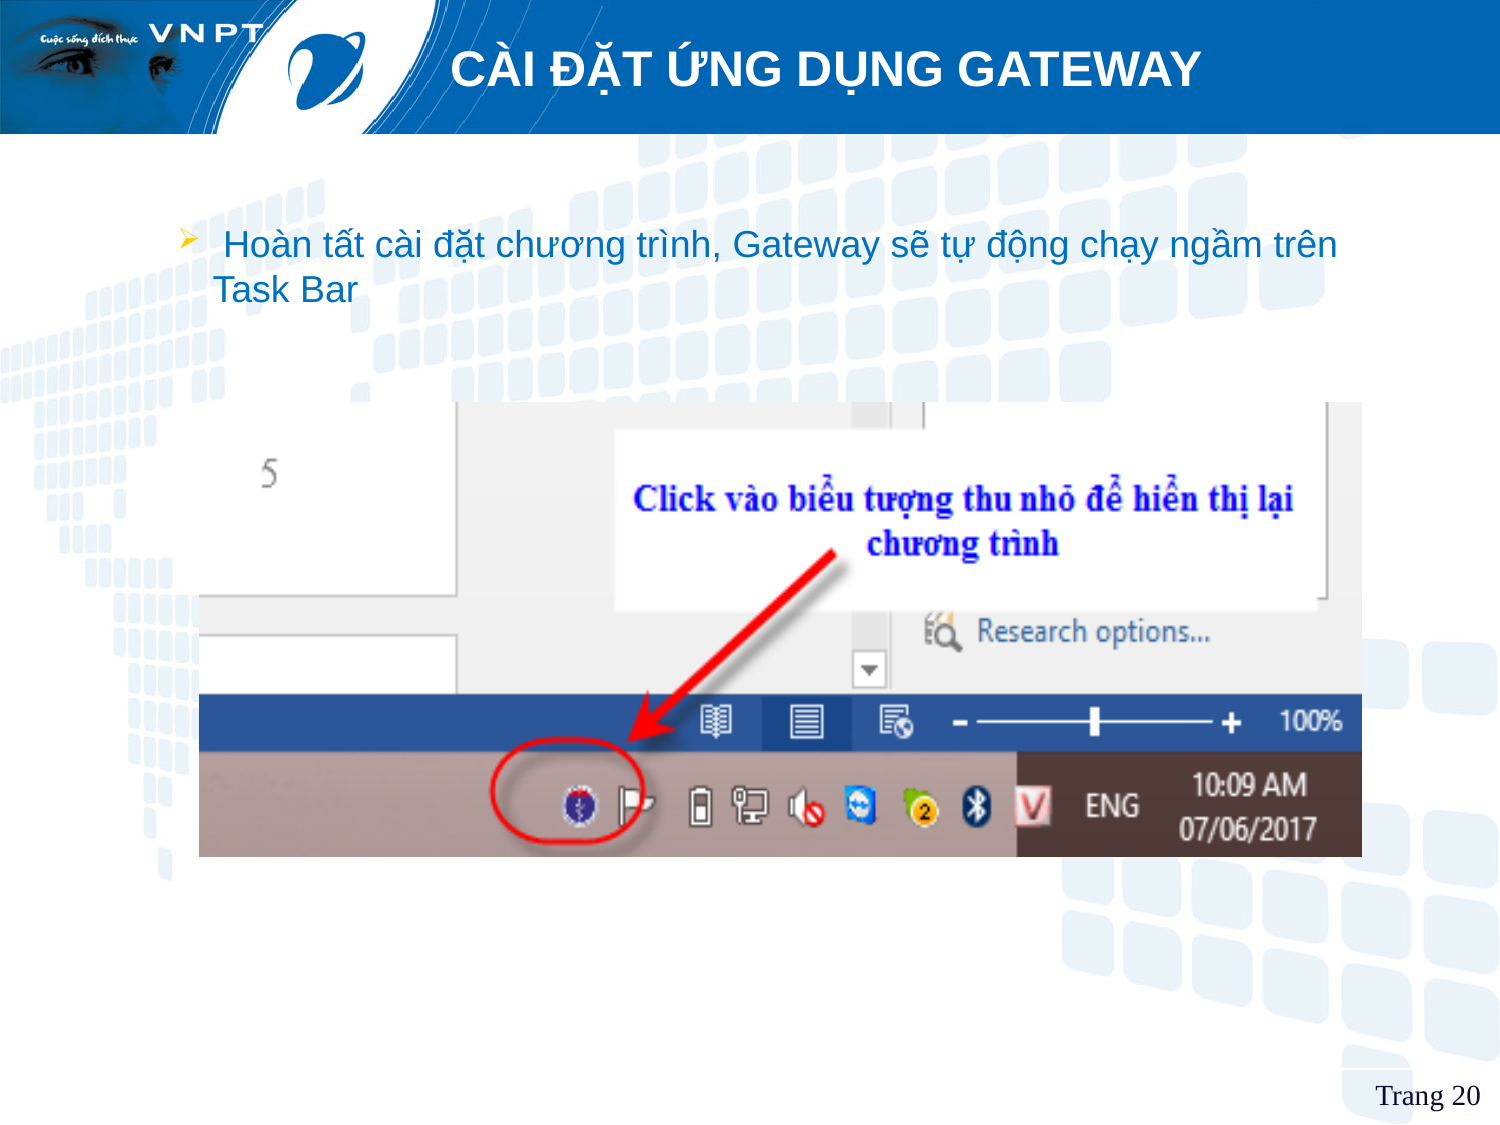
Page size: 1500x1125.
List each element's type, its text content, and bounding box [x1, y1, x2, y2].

picture [0, 0, 1500, 1125]
text_box Hoàn tất cài đặt chương trình, Gateway sẽ tự động chạy ngầm trên Task Bar [162, 212, 1388, 318]
title CÀI ĐẶT ỨNG DỤNG GATEWAY [437, 0, 1496, 133]
slide_number Trang 20 [1242, 1068, 1497, 1125]
